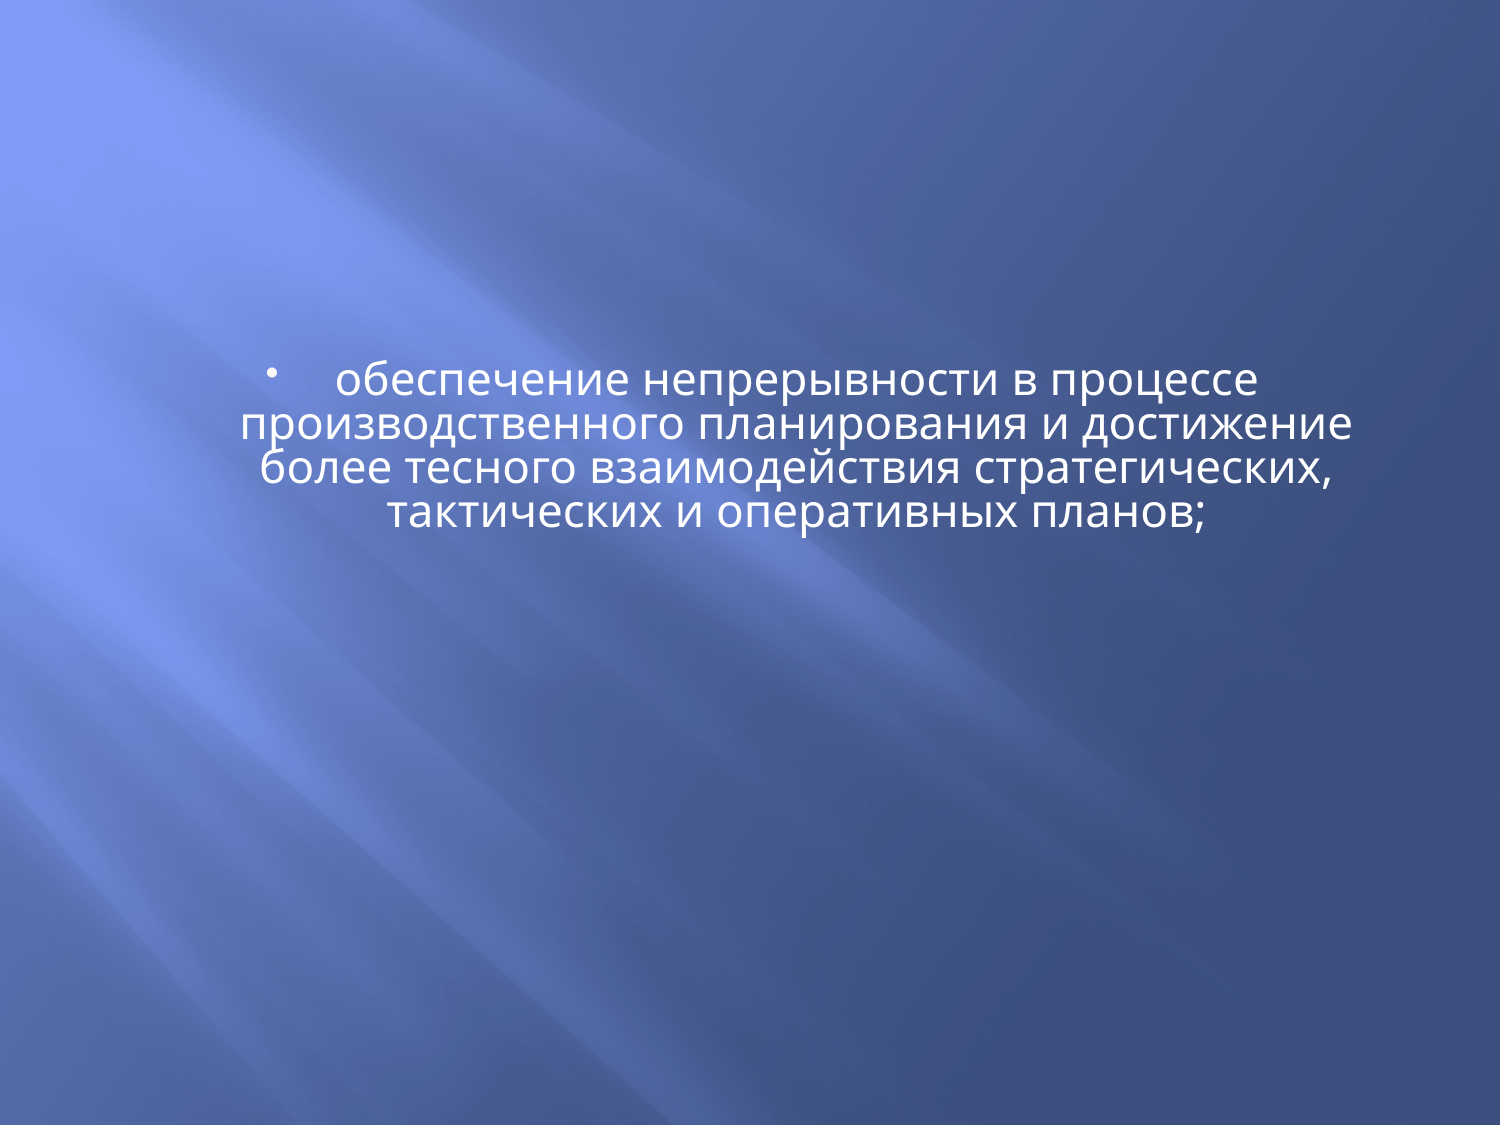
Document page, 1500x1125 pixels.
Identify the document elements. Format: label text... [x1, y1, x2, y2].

list обеспечение непрерывности в процессе производственного планирования и достижение более тесного взаимодействия стратегических, тактических и оперативных планов; [76, 352, 1428, 1125]
